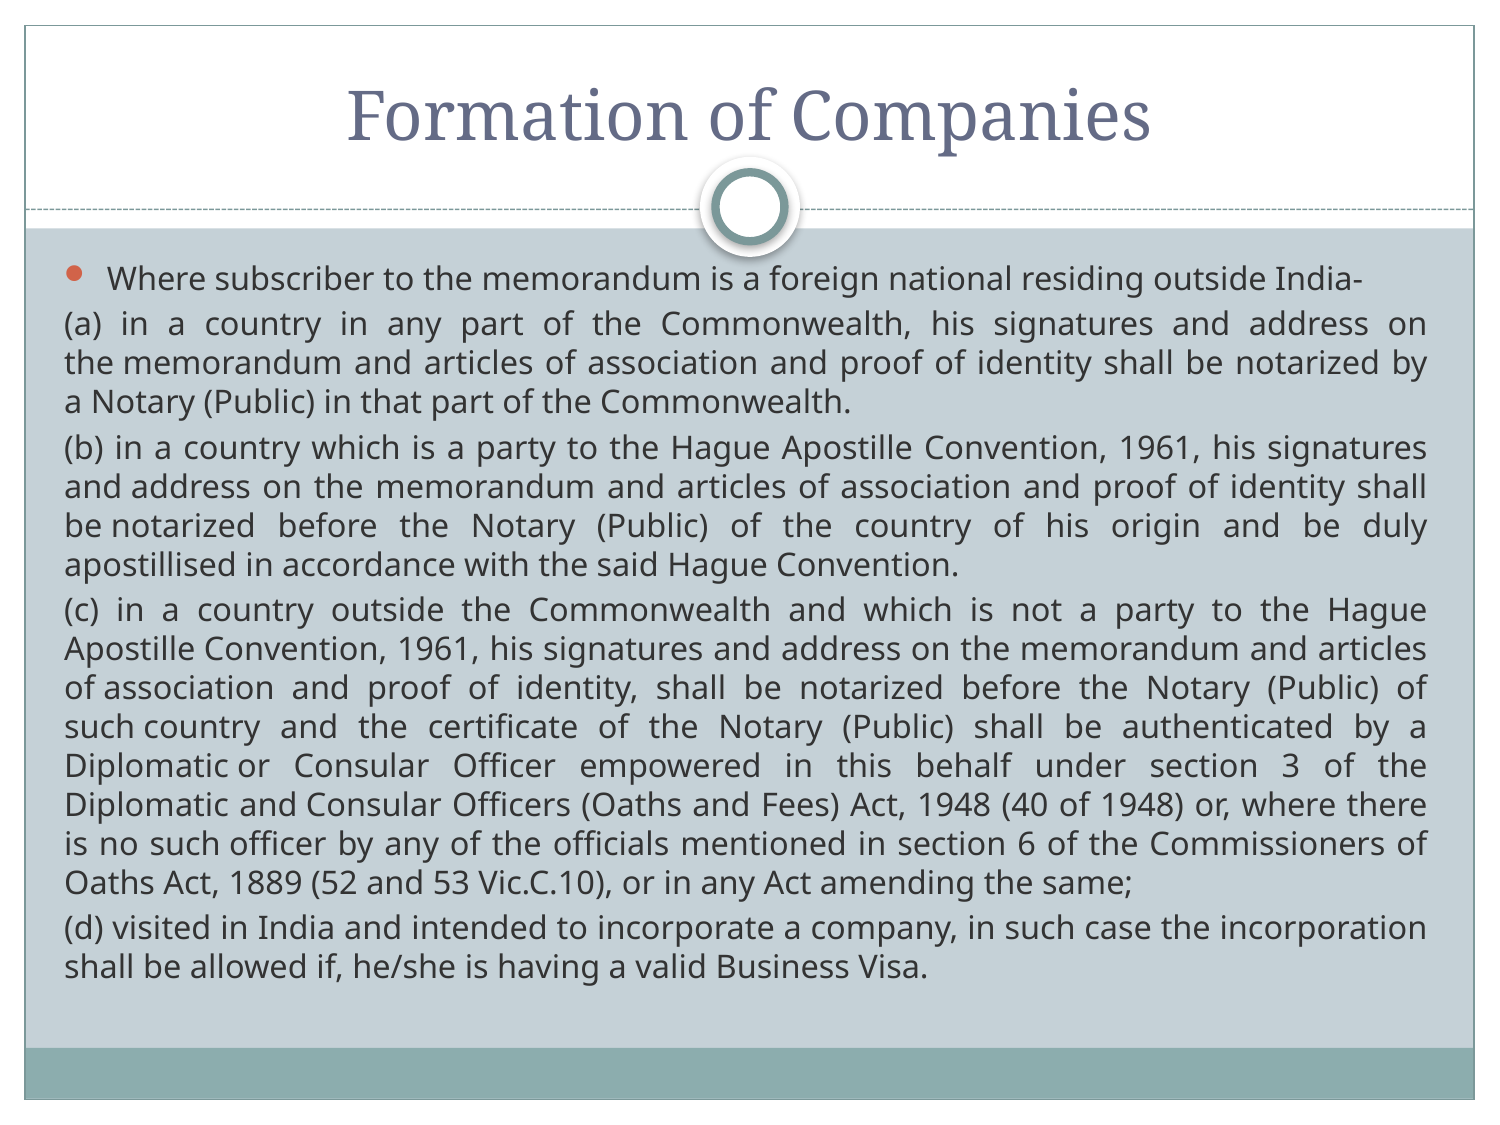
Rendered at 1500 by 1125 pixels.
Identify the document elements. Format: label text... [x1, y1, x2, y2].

list Where subscriber to the memorandum is a foreign national residing outside India- (a) in a country in any part of the Commonwealth, his signatures and address on the memorandum and articles of association and proof of identity shall be notarized by a Notary (Public) in that part of the Commonwealth. (b) in a country which is a party to the Hague Apostille Convention, 1961, his signatures and address on the memorandum and articles of association and proof of identity shall be notarized before the Notary (Public) of the country of his origin and be duly apostillised in accordance with the said Hague Convention. (c) in a country outside the Commonwealth and which is not a party to the Hague Apostille Convention, 1961, his signatures and address on the memorandum and articles of association and proof of identity, shall be notarized before the Notary (Public) of such country and the certificate of the Notary (Public) shall be authenticated by a Diplomatic or Consular Officer empowered in this behalf under section 3 of the Diplomatic and Consular Officers (Oaths and Fees) Act, 1948 (40 of 1948) or, where there is no such officer by any of the officials mentioned in section 6 of the Commissioners of Oaths Act, 1889 (52 and 53 Vic.C.10), or in any Act amending the same; (d) visited in India and intended to incorporate a company, in such case the incorporation shall be allowed if, he/she is having a valid Business Visa. [49, 250, 1445, 1001]
title Formation of Companies [49, 37, 1450, 162]
